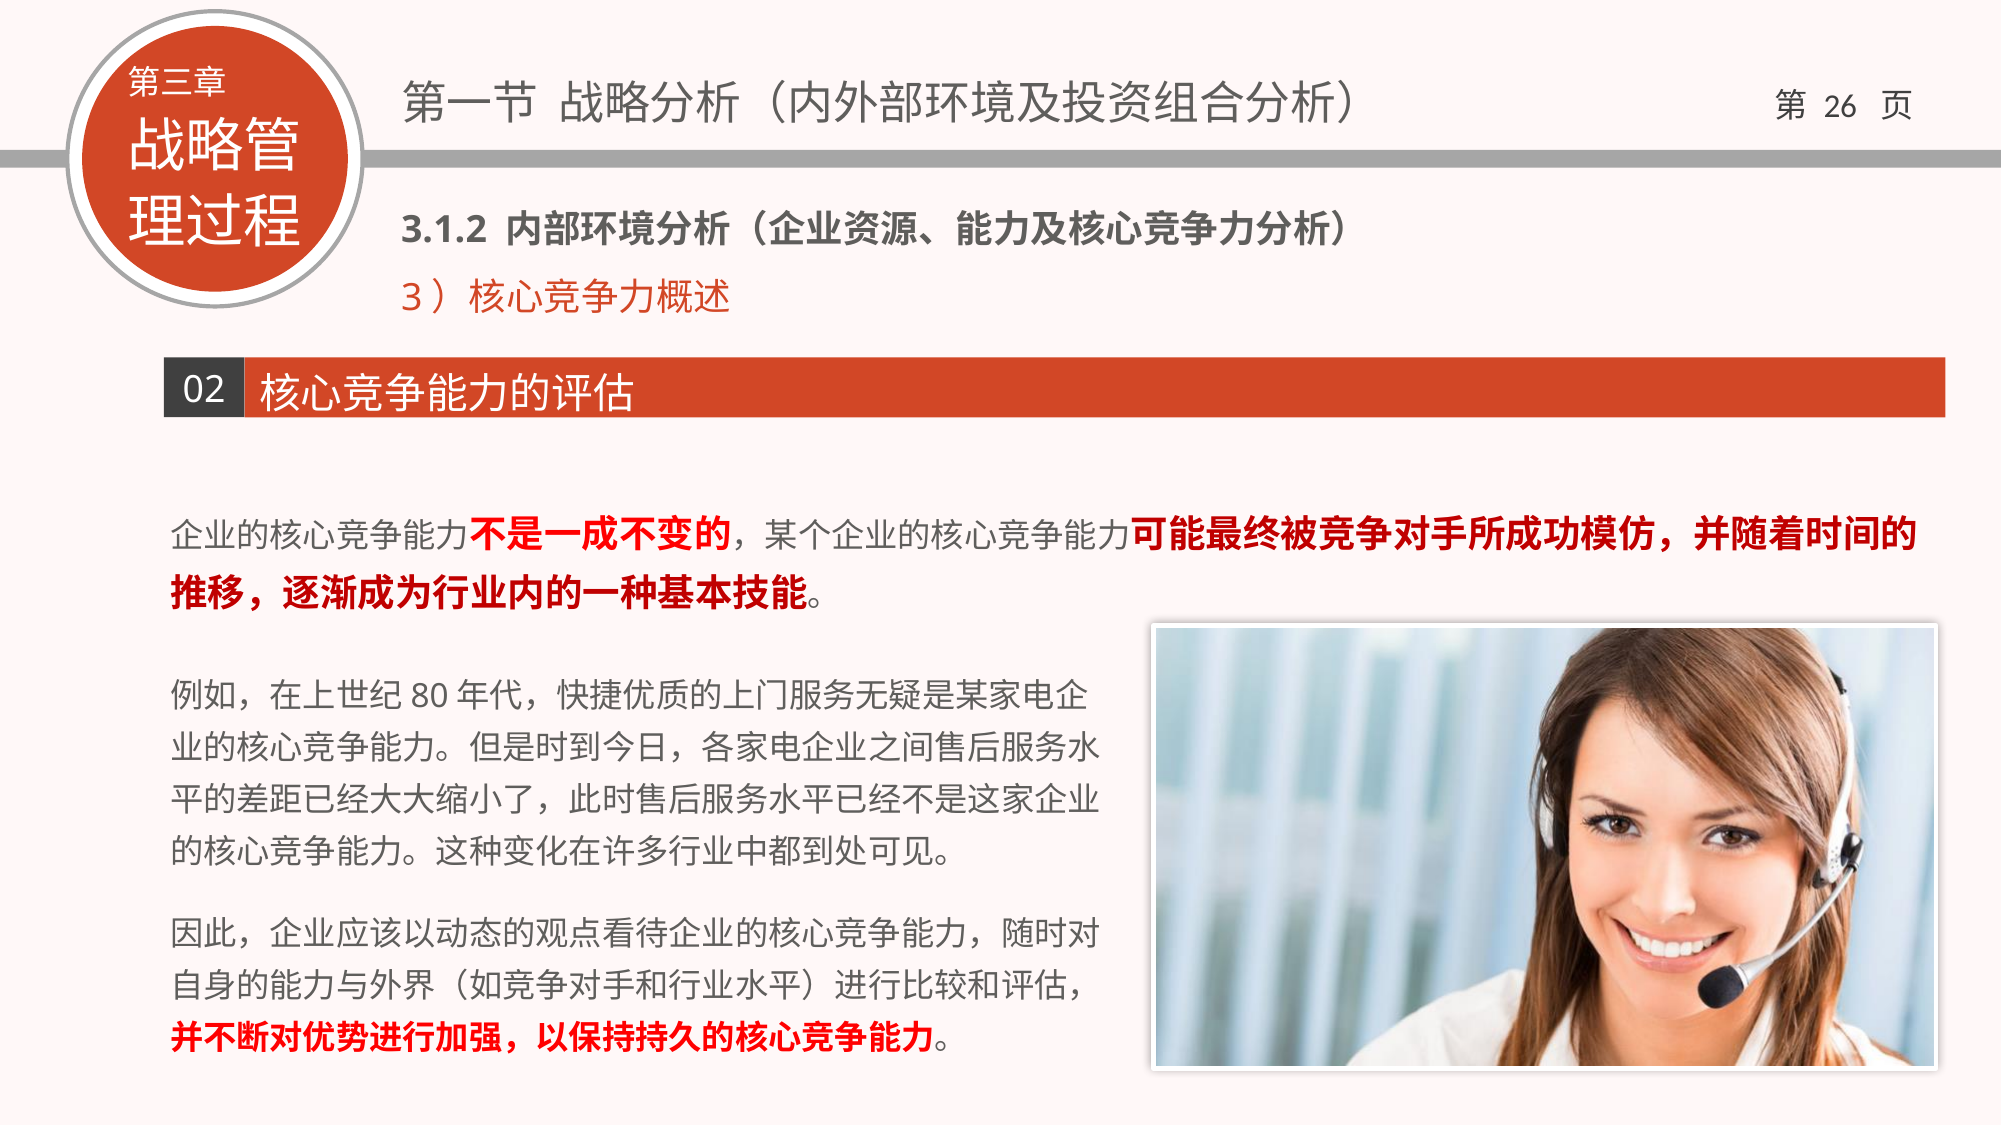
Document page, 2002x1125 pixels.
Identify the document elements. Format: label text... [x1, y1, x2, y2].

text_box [163, 349, 1946, 426]
text_box 例如，在上世纪80年代，快捷优质的上门服务无疑是某家电企业的核心竞争能力。但是时到今日，各家电企业之间售后服务水平的差距已经大大缩小了，此时售后服务水平已经不是这家企业的核心竞争能力。这种变化在许多行业中都到处可见。 [155, 655, 1131, 878]
text_box 3.1.2 内部环境分析（企业资源、能力及核心竞争力分析） [386, 184, 1426, 258]
text_box 因此，企业应该以动态的观点看待企业的核心竞争能力，随时对自身的能力与外界（如竞争对手和行业水平）进行比较和评估，并不断对优势进行加强，以保持持久的核心竞争能力。 [155, 893, 1131, 1064]
text_box 企业的核心竞争能力不是一成不变的，某个企业的核心竞争能力可能最终被竞争对手所成功模仿，并随着时间的推移，逐渐成为行业内的一种基本技能。 [155, 489, 1961, 622]
text_box 3）核心竞争力概述 [386, 251, 1332, 326]
picture [1155, 627, 1934, 1067]
